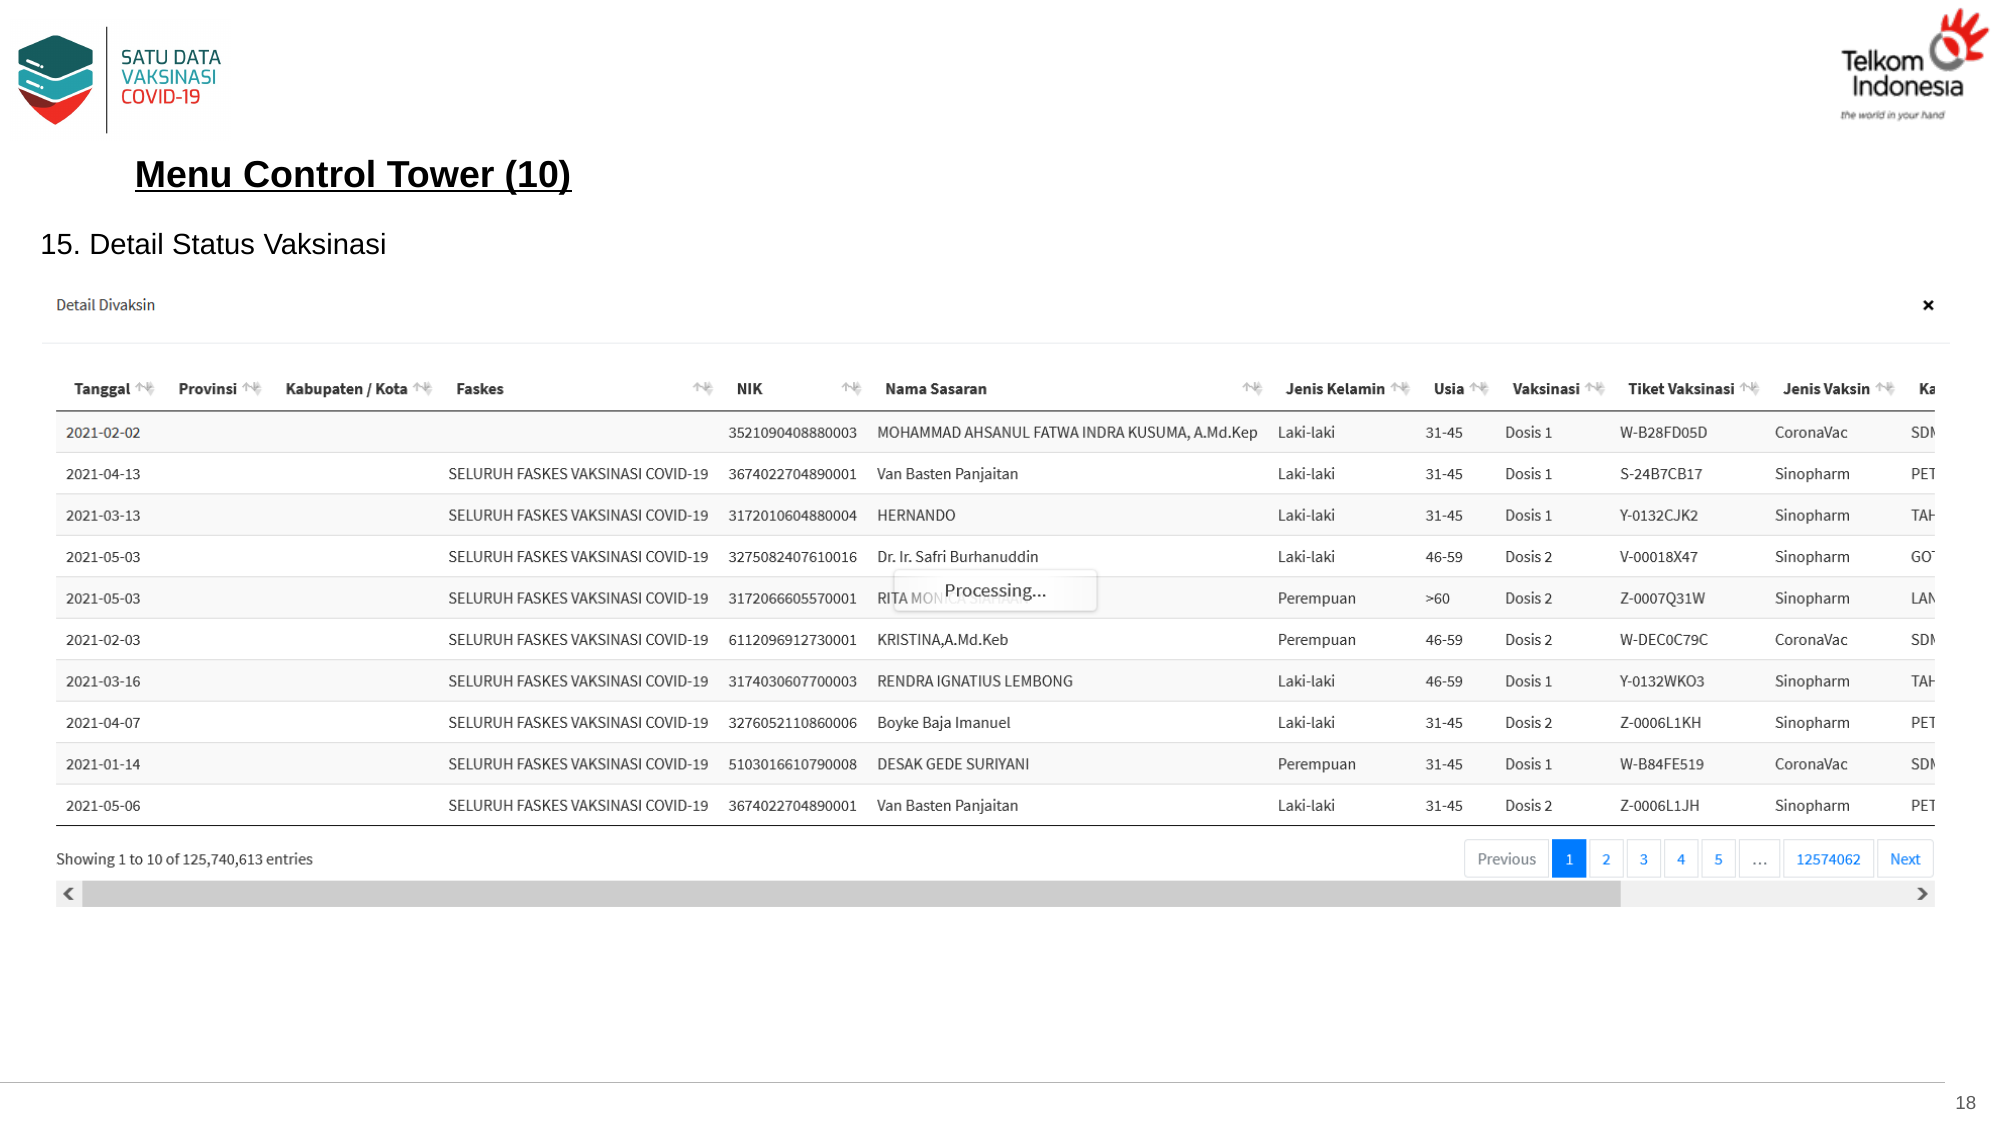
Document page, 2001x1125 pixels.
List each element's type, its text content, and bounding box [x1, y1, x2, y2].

picture [1831, 0, 1998, 139]
picture [10, 19, 231, 141]
picture [42, 282, 1950, 911]
text_box 15. Detail Status Vaksinasi [34, 219, 394, 267]
text_box Menu Control Tower (10) [118, 147, 588, 204]
